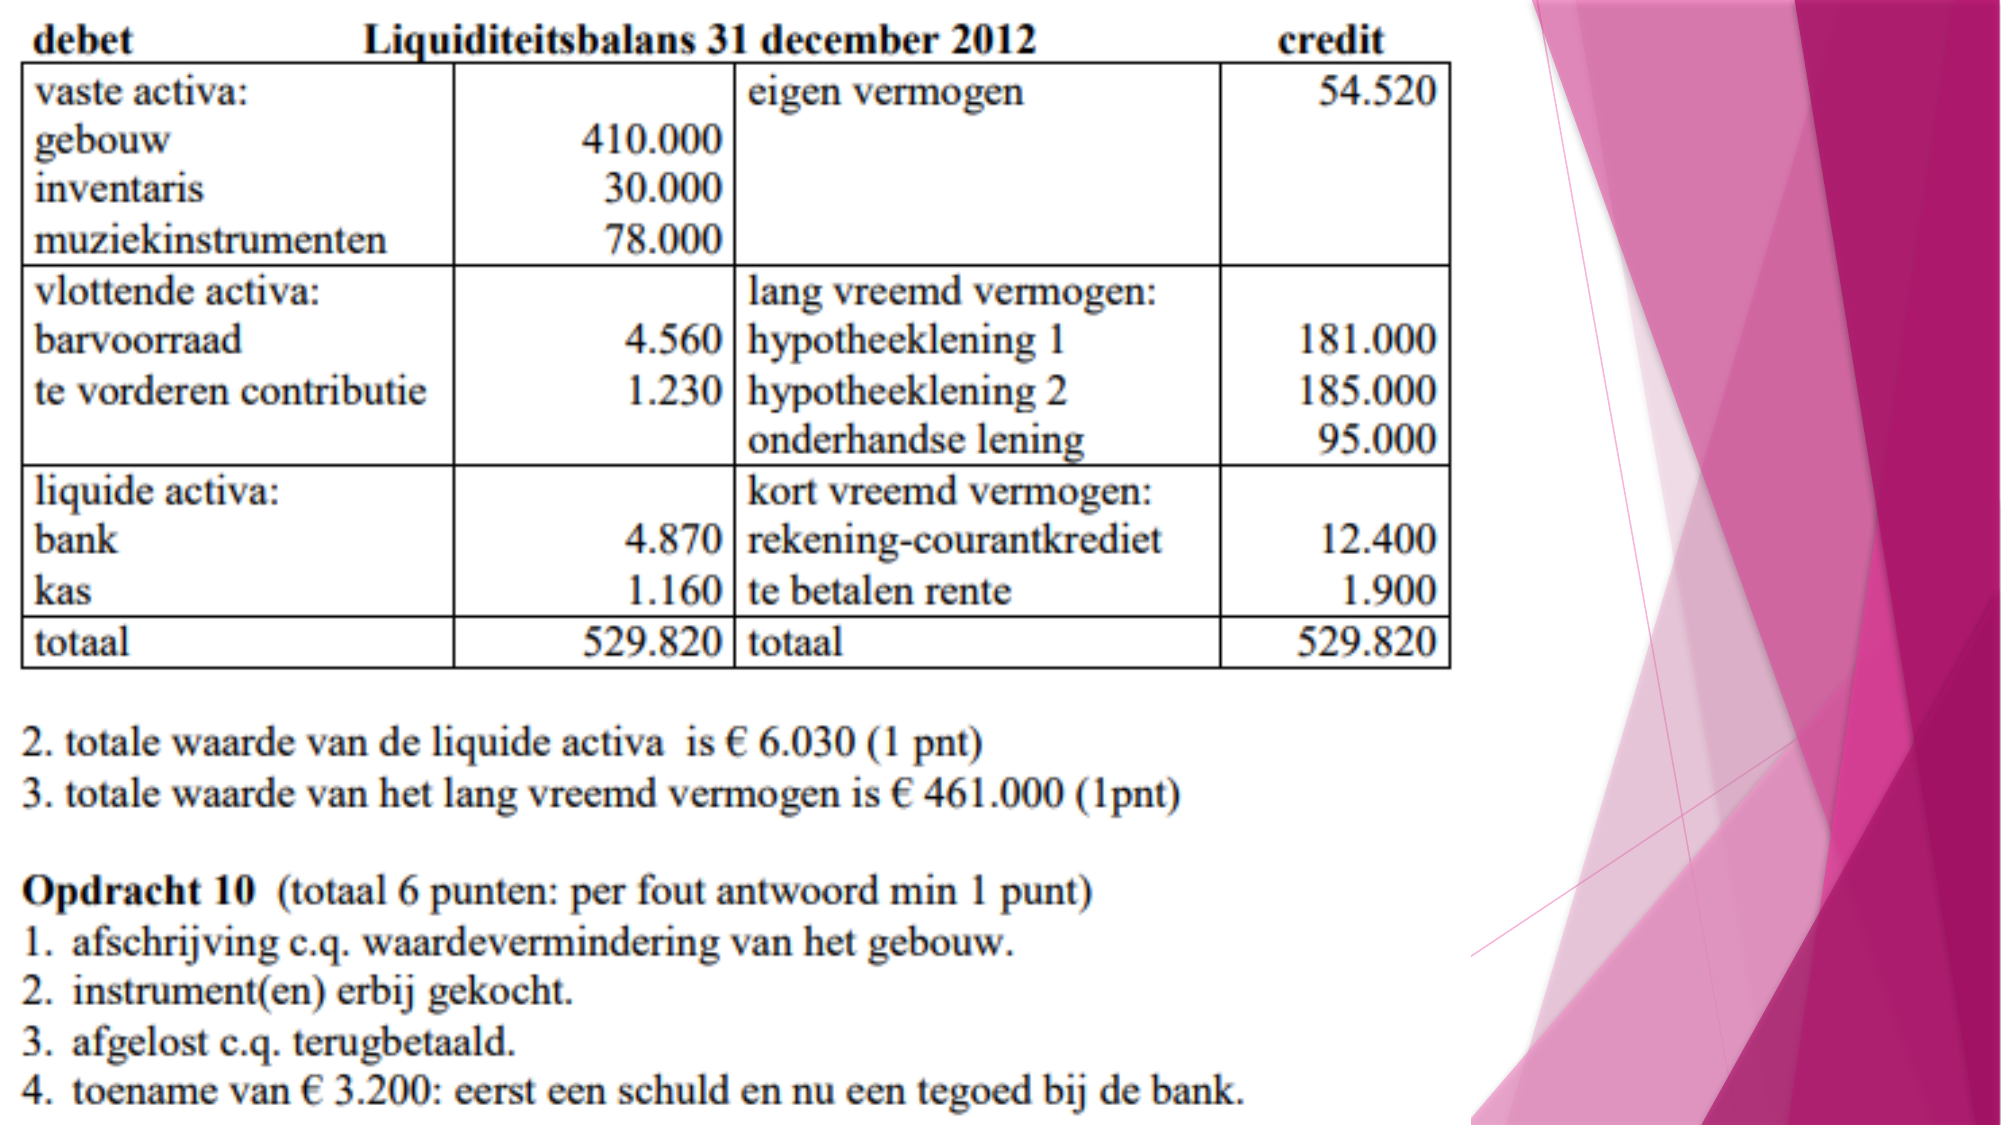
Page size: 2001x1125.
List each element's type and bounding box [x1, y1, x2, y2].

picture [0, 0, 1472, 1125]
